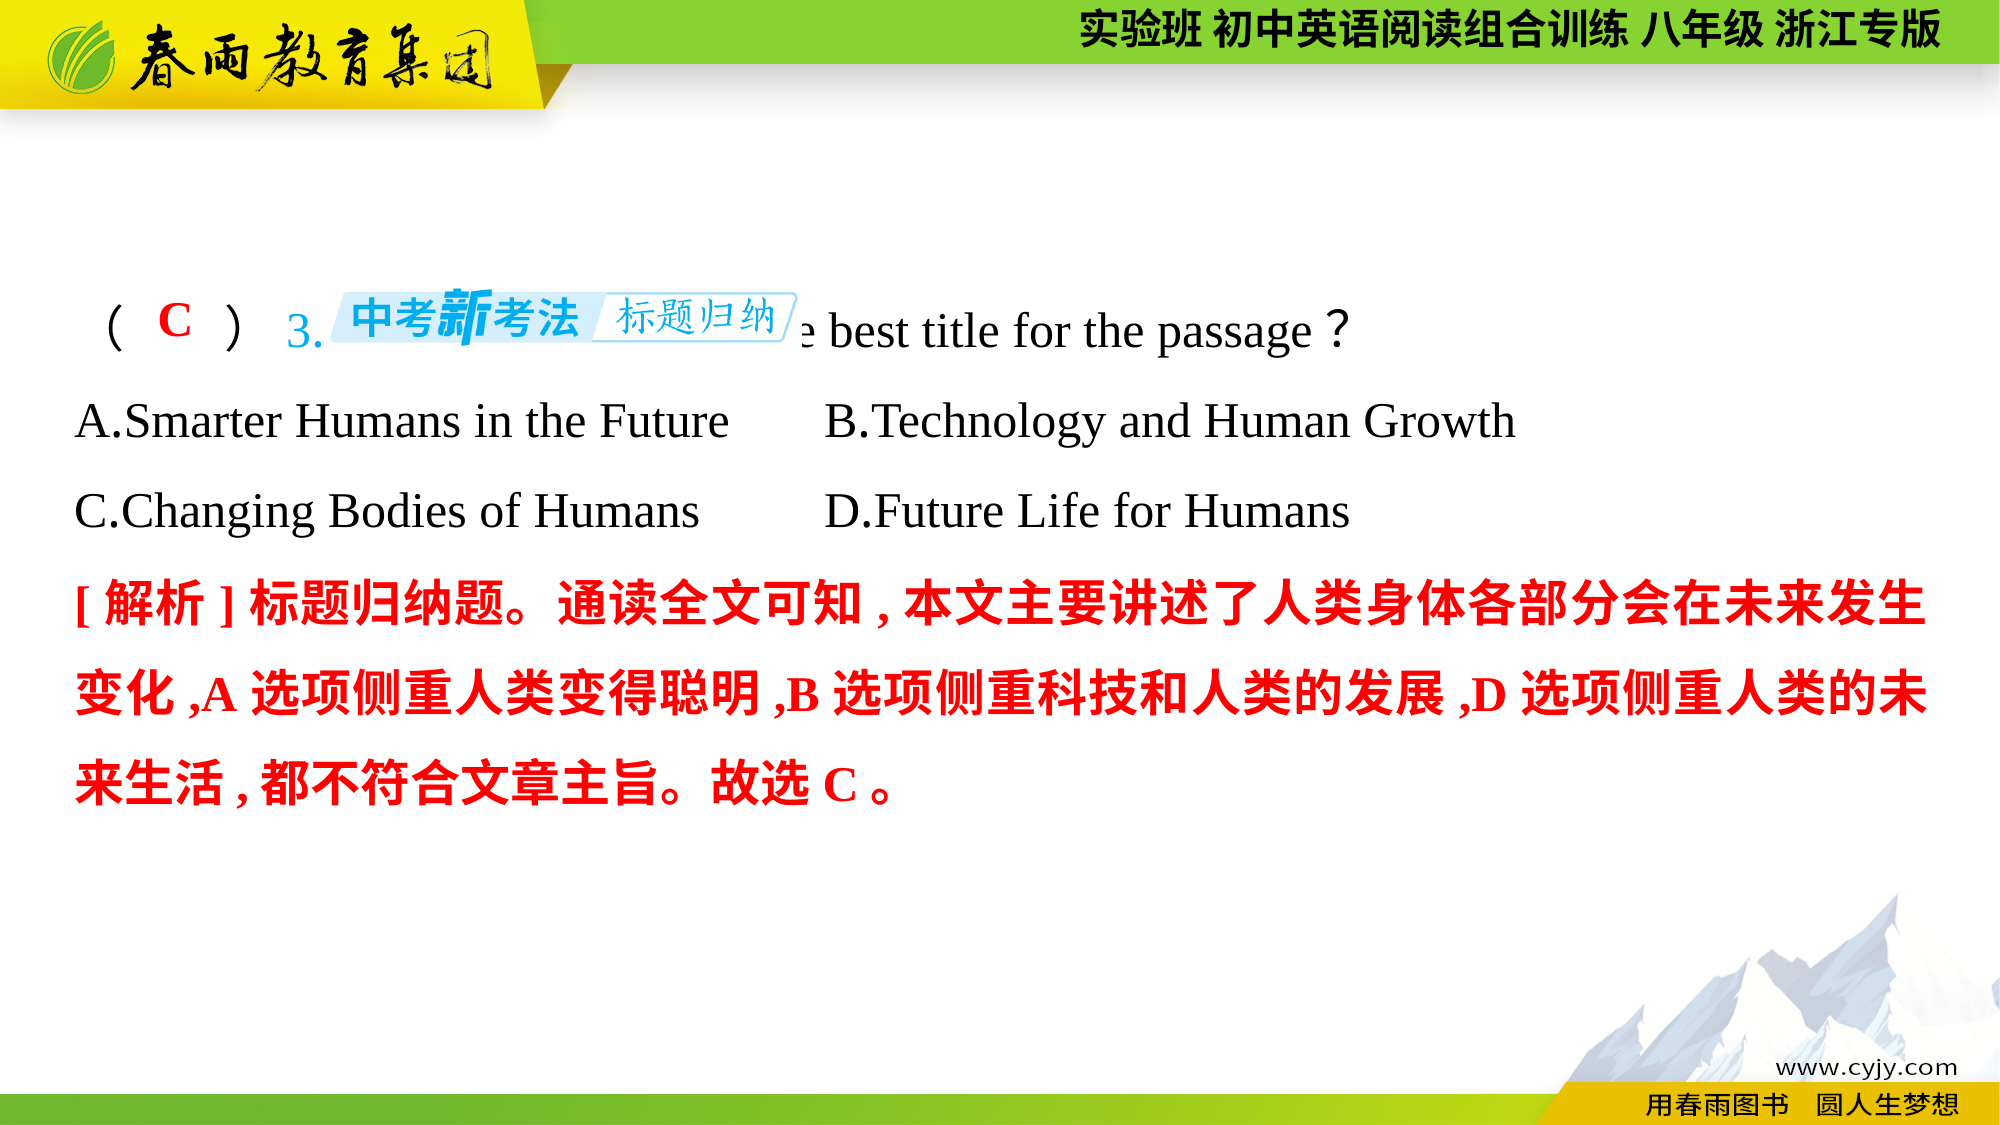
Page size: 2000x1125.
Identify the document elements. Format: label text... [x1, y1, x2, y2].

text_box C [142, 278, 209, 354]
picture [0, 0, 2000, 1125]
list （ ）3. What could be the best title for the passage？ A.Smarter Humans in the Future B.Technology and Human Growth C.Changing Bodies of Humans D.Future Life for Humans [59, 259, 1944, 548]
text_box [解析]标题归纳题。通读全文可知,本文主要讲述了人类身体各部分会在未来发生变化,A选项侧重人类变得聪明,B选项侧重科技和人类的发展,D选项侧重人类的未来生活,都不符合文章主旨。故选C。 [59, 548, 1944, 820]
